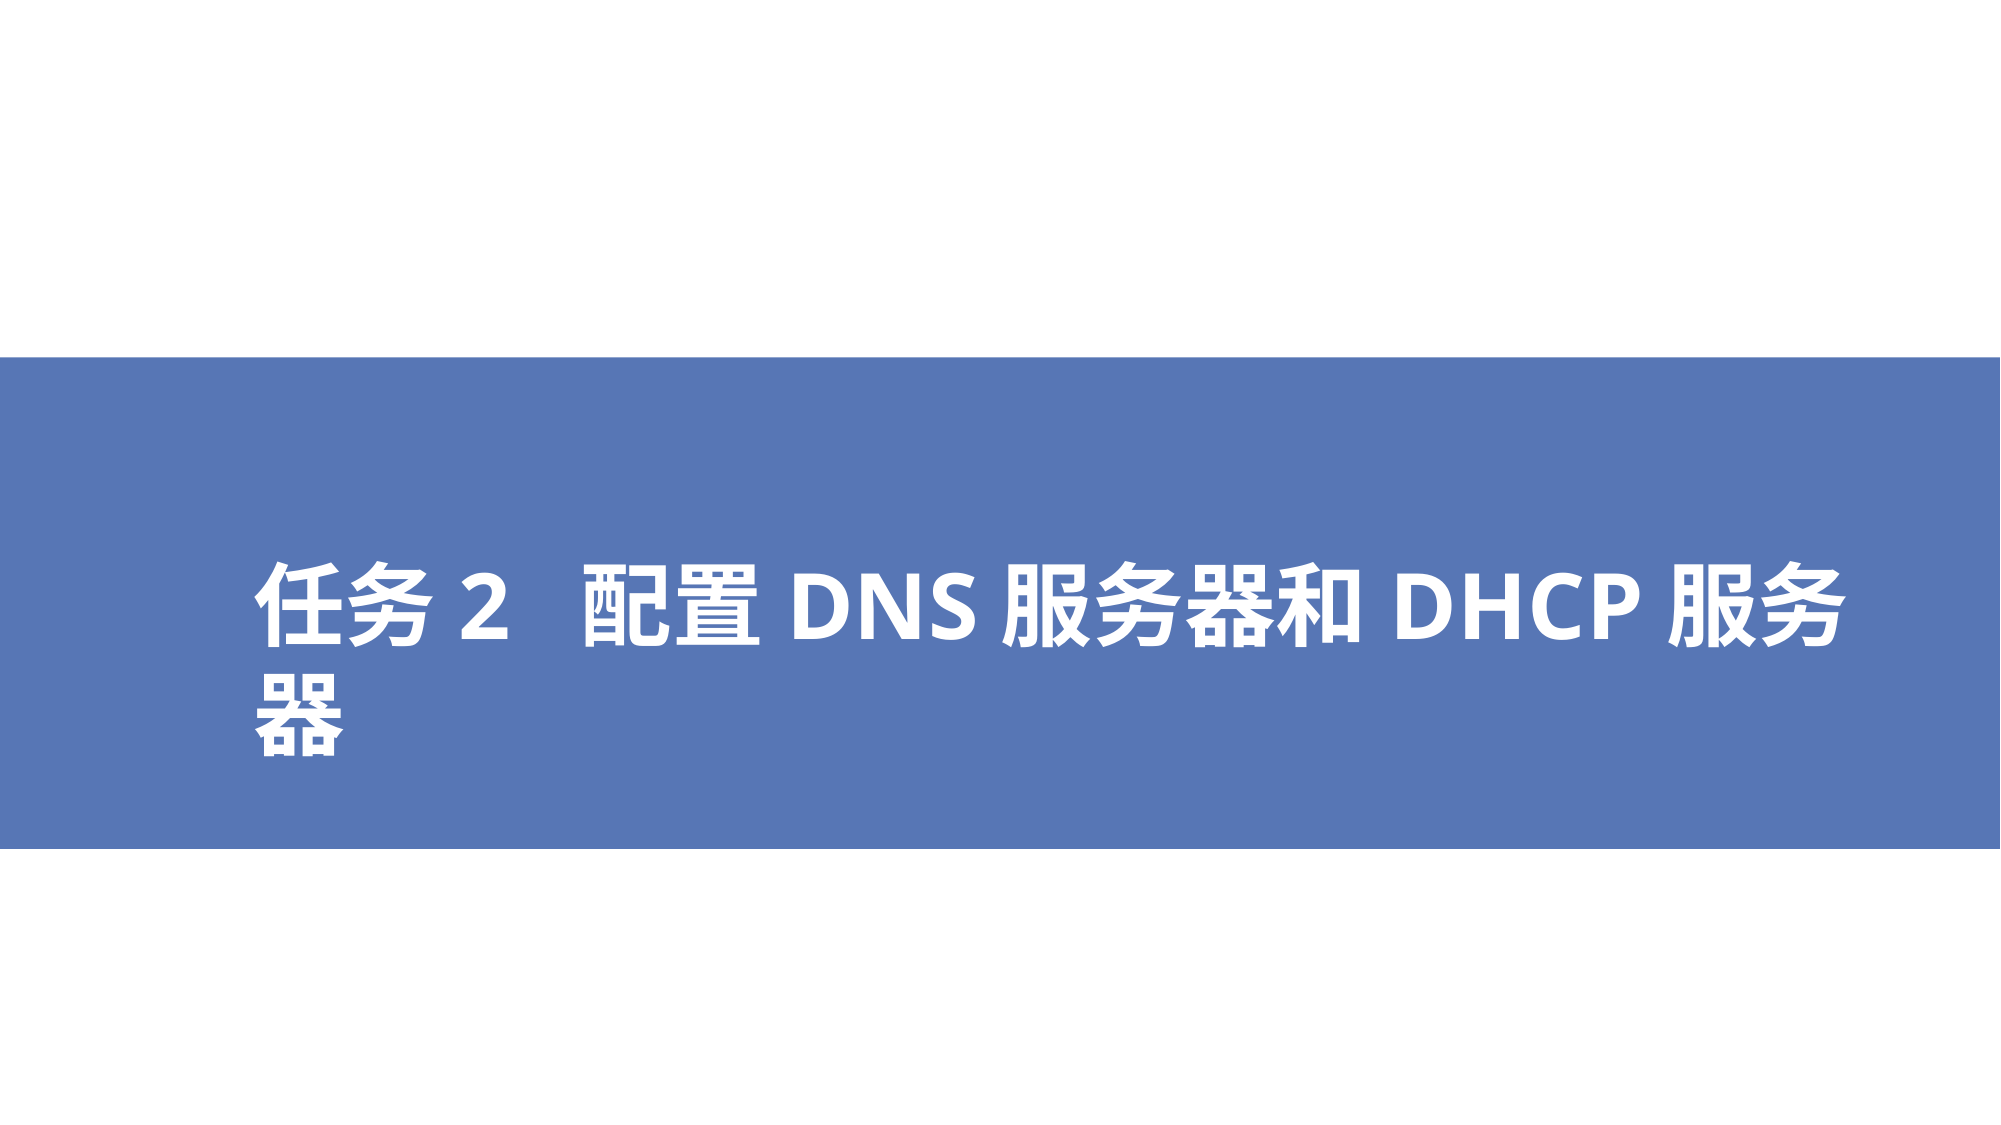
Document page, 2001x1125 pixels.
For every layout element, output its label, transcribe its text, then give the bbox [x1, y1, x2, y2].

text_box 任务2 配置DNS服务器和DHCP服务器 [238, 540, 1902, 775]
text_box [0, 356, 2000, 850]
